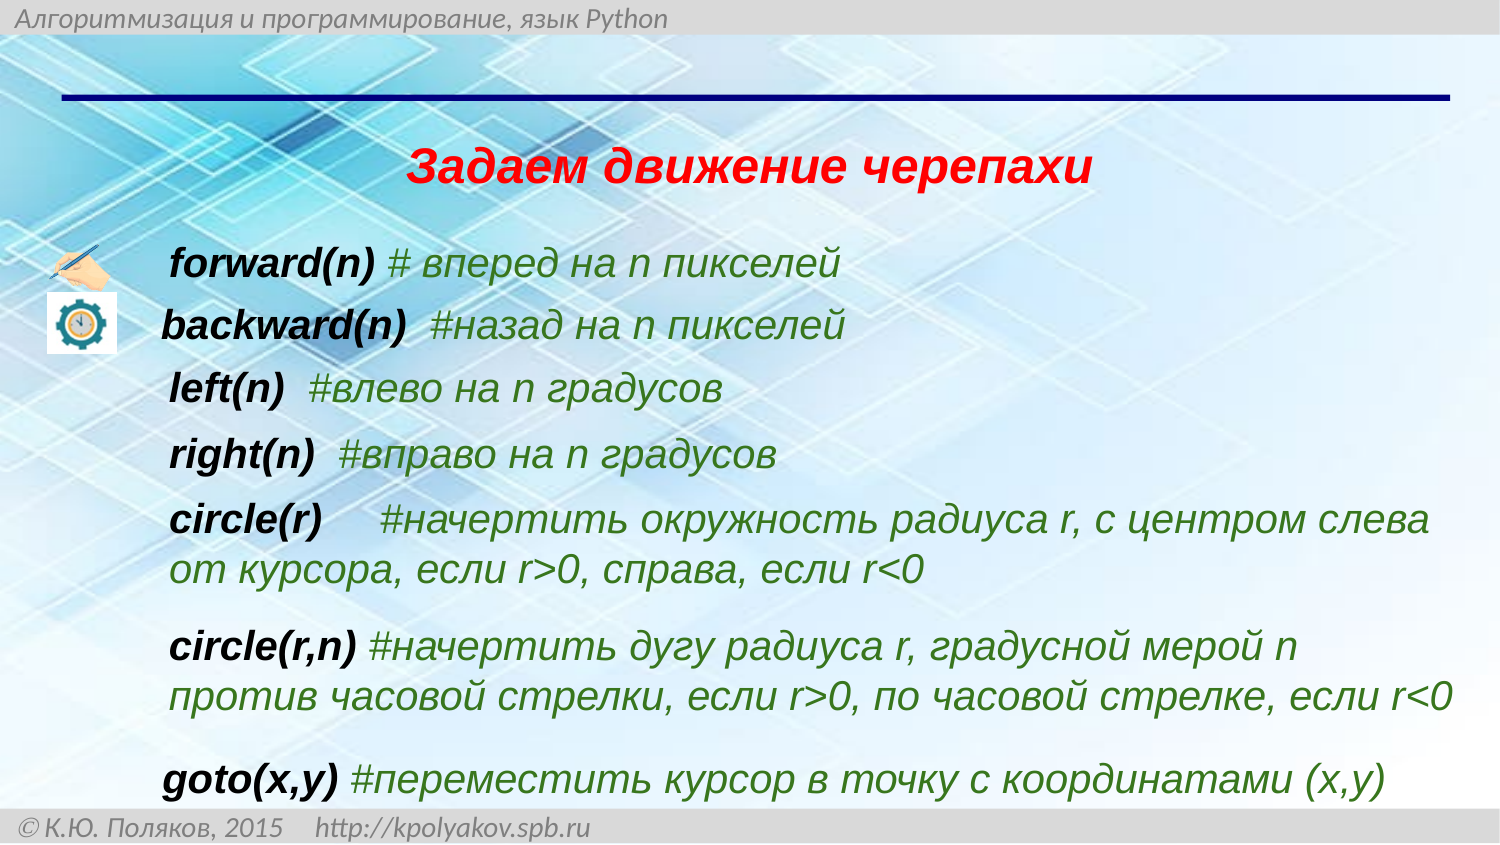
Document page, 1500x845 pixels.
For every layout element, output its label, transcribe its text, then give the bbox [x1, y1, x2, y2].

text_box goto(x,y) #переместить курсор в точку с координатами (x,y) [147, 744, 1460, 809]
text_box right(n) #вправо на n градусов [154, 419, 928, 484]
picture [0, 35, 1500, 808]
text_box left(n) #влево на n градусов [154, 353, 852, 418]
text_box forward(n) # вперед на n пикселей [154, 228, 998, 290]
text_box [501, 11, 1441, 96]
text_box backward(n) #назад на n пикселей [146, 290, 1019, 356]
text_box Задаем движение черепахи [63, 132, 1437, 194]
text_box circle(r) #начертить окружность радиуса r, с центром слева от курсора, если r>0, справа, если r<0 [154, 484, 1454, 600]
text_box circle(r,n) #начертить дугу радиуса r, градусной мерой n против часовой стрелки, если r>0, по часовой стрелке, если r<0 [154, 611, 1473, 726]
